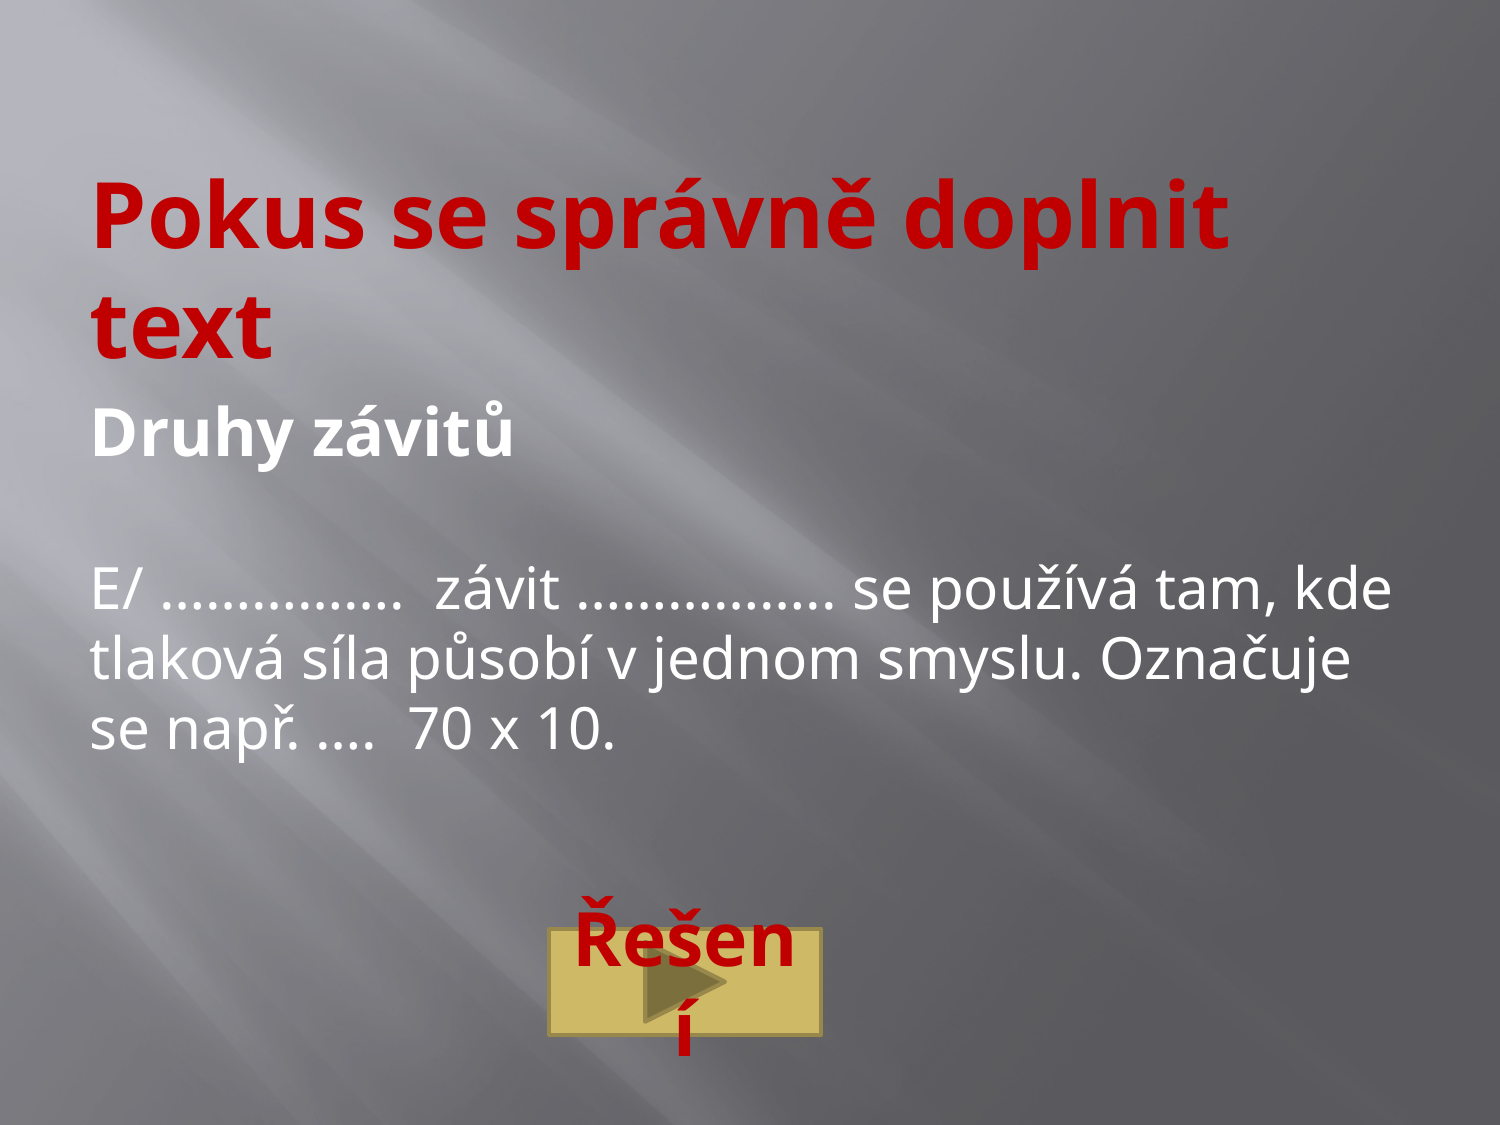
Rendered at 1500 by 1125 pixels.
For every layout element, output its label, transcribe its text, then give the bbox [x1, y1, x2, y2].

list Pokus se správně doplnit text Druhy závitů E/ ……………. závit …………….. se používá tam, kde tlaková síla působí v jednom smyslu. Označuje se např. …. 70 x 10. [75, 149, 1425, 1005]
text_box Řešení [547, 927, 823, 1037]
